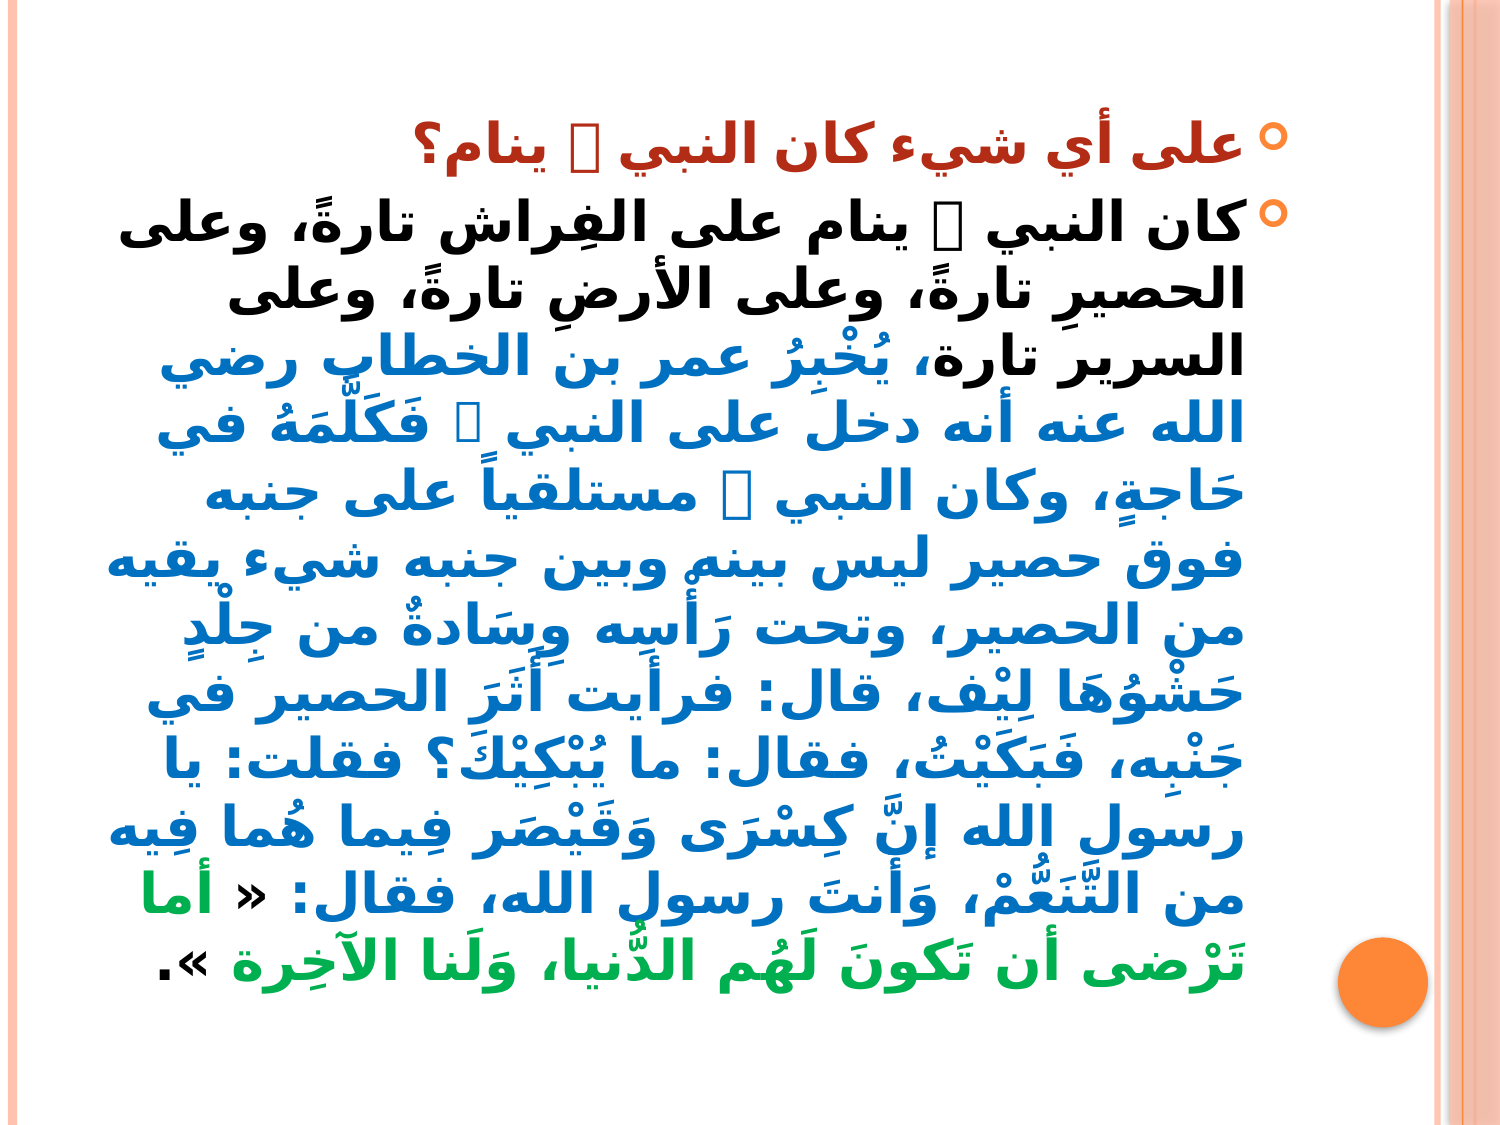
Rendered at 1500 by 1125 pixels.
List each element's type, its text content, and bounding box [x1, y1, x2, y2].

list على أي شيء كان النبي  ينام؟ كان النبي  ينام على الفِراش تارةً، وعلى الحصيرِ تارةً، وعلى الأرضِ تارةً، وعلى السرير تارة، يُخْبِرُ عمر بن الخطاب رضي الله عنه أنه دخل على النبي  فَكَلَّمَهُ في حَاجةٍ، وكان النبي  مستلقياً على جنبه فوق حصير ليس بينه وبين جنبه شيء يقيه من الحصير، وتحت رَأْسِه وِسَادةٌ من جِلْدٍ حَشْوُهَا لِيْف، قال: فرأيت أَثَرَ الحصير في جَنْبِه، فَبَكَيْتُ، فقال: ما يُبْكِيْكَ؟ فقلت: يا رسول الله إنَّ كِسْرَى وَقَيْصَر فِيما هُما فِيه من التَّنَعُّمْ، وَأَنتَ رسول الله، فقال: « أما تَرْضى أن تَكونَ لَهُم الدُّنيا، وَلَنا الآخِرة ». [75, 99, 1300, 1062]
